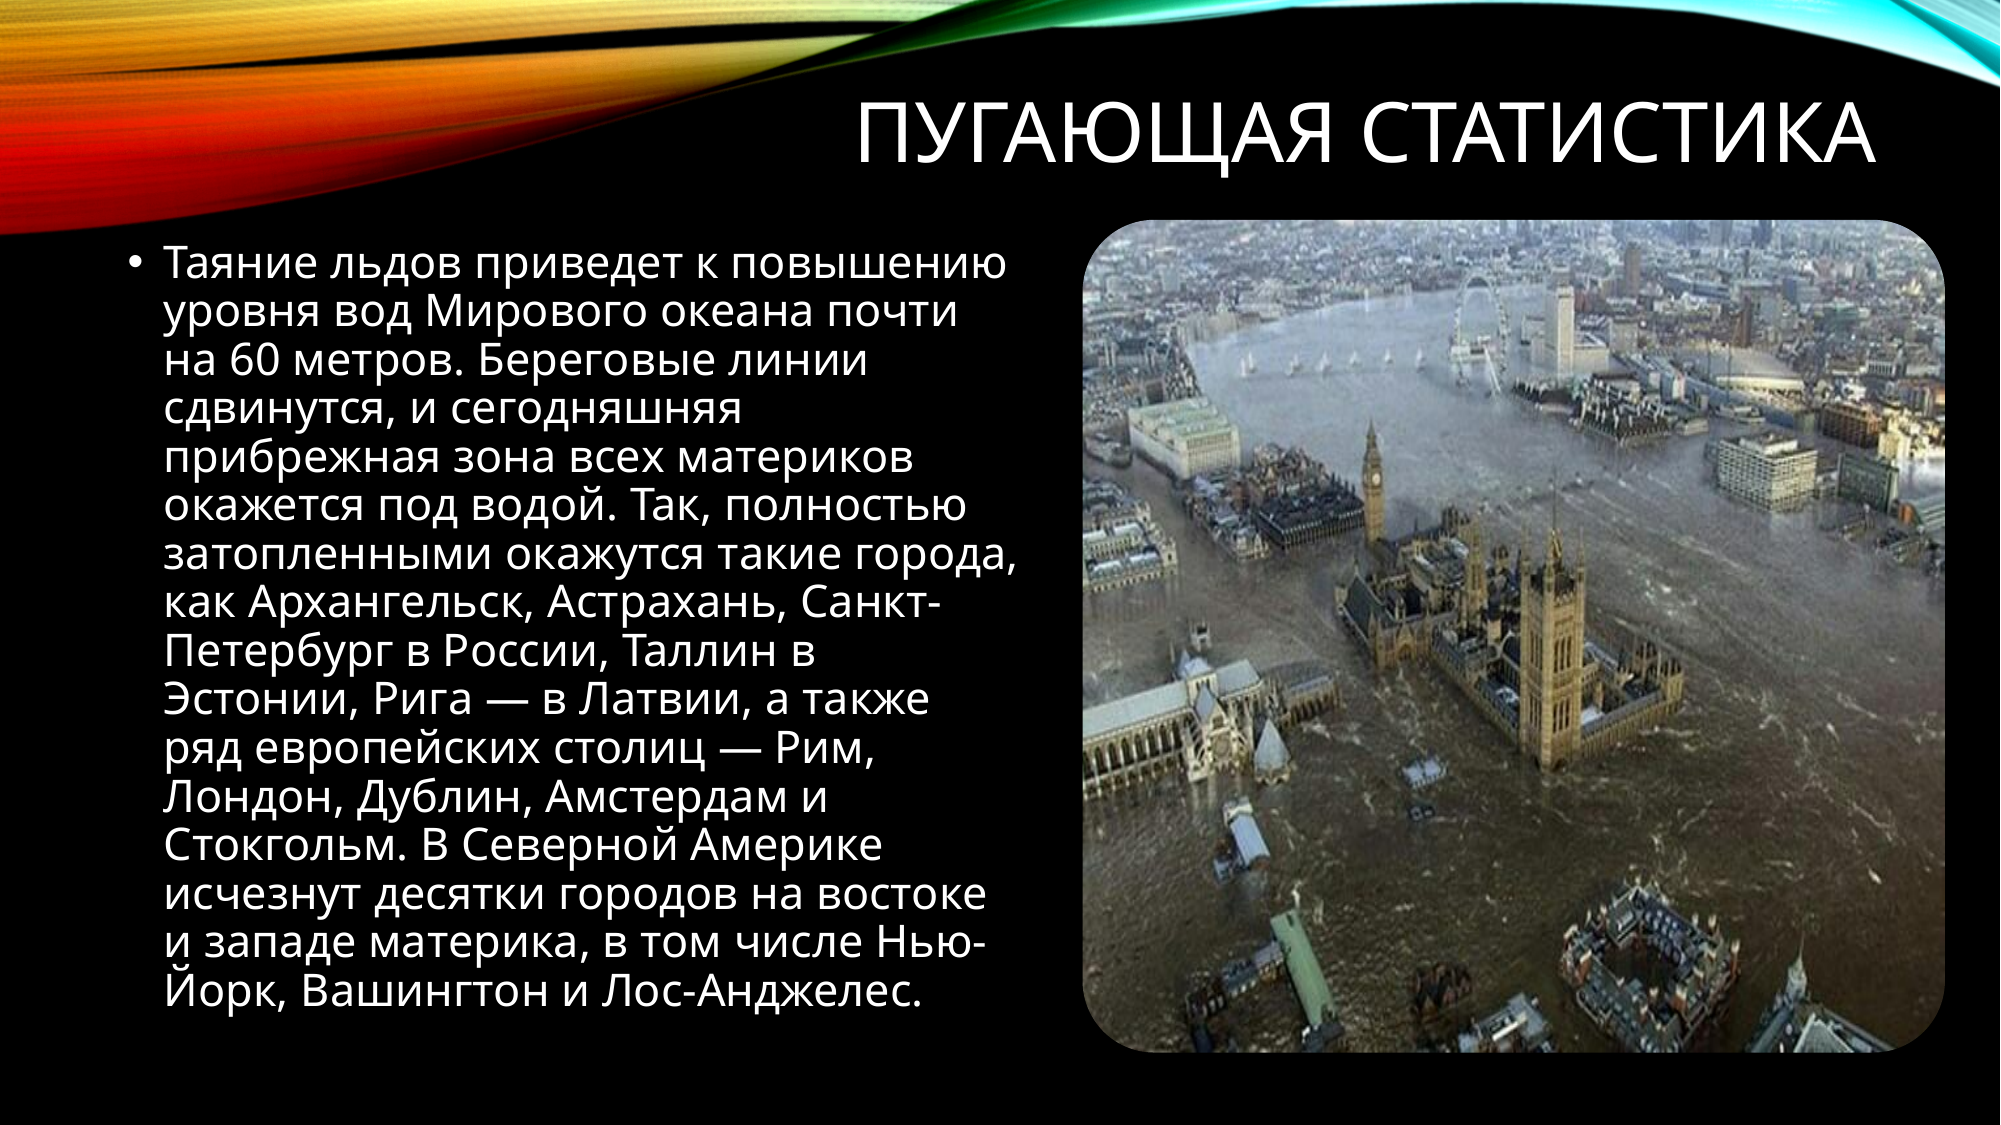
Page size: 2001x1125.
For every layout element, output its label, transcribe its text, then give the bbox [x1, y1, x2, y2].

title Пугающая статистика [480, 0, 1893, 272]
list Таяние льдов приведет к повышению уровня вод Мирового океана почти на 60 метров. Береговые линии сдвинутся, и сегодняшняя прибрежная зона всех материков окажется под водой. Так, полностью затопленными окажутся такие города, как Архангельск, Астрахань, Санкт-Петербург в России, Таллин в Эстонии, Рига — в Латвии, а также ряд европейских столиц — Рим, Лондон, Дублин, Амстердам и Стокгольм. В Северной Америке исчезнут десятки городов на востоке и западе материка, в том числе Нью-Йорк, Вашингтон и Лос-Анджелес. [112, 231, 1036, 1071]
picture [1082, 0, 2000, 1053]
picture [0, 0, 480, 237]
